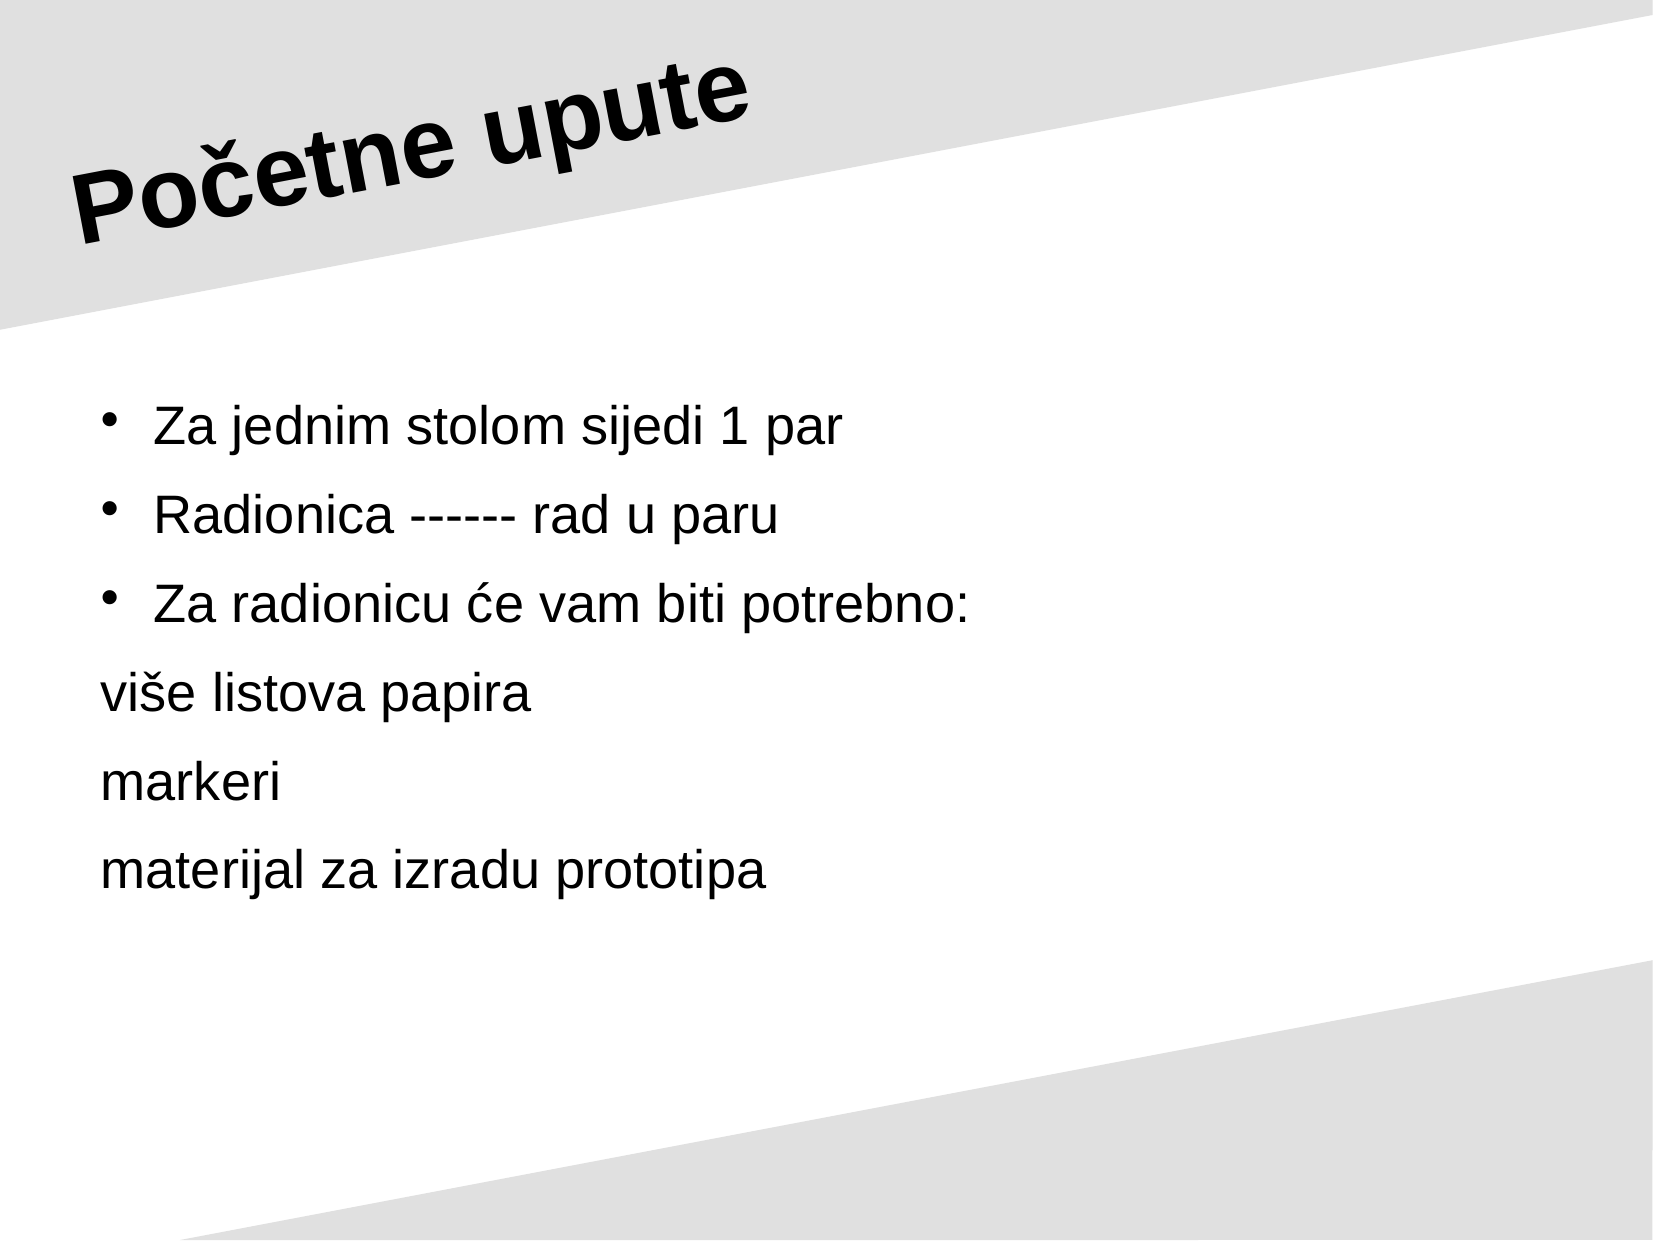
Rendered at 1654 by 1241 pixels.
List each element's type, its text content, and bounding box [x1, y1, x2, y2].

text_box Za jednim stolom sijedi 1 par Radionica ------ rad u paru Za radionicu će vam biti potrebno: više listova papira markeri materijal za izradu prototipa [82, 390, 1537, 1039]
text_box Početne upute [60, 0, 1469, 265]
